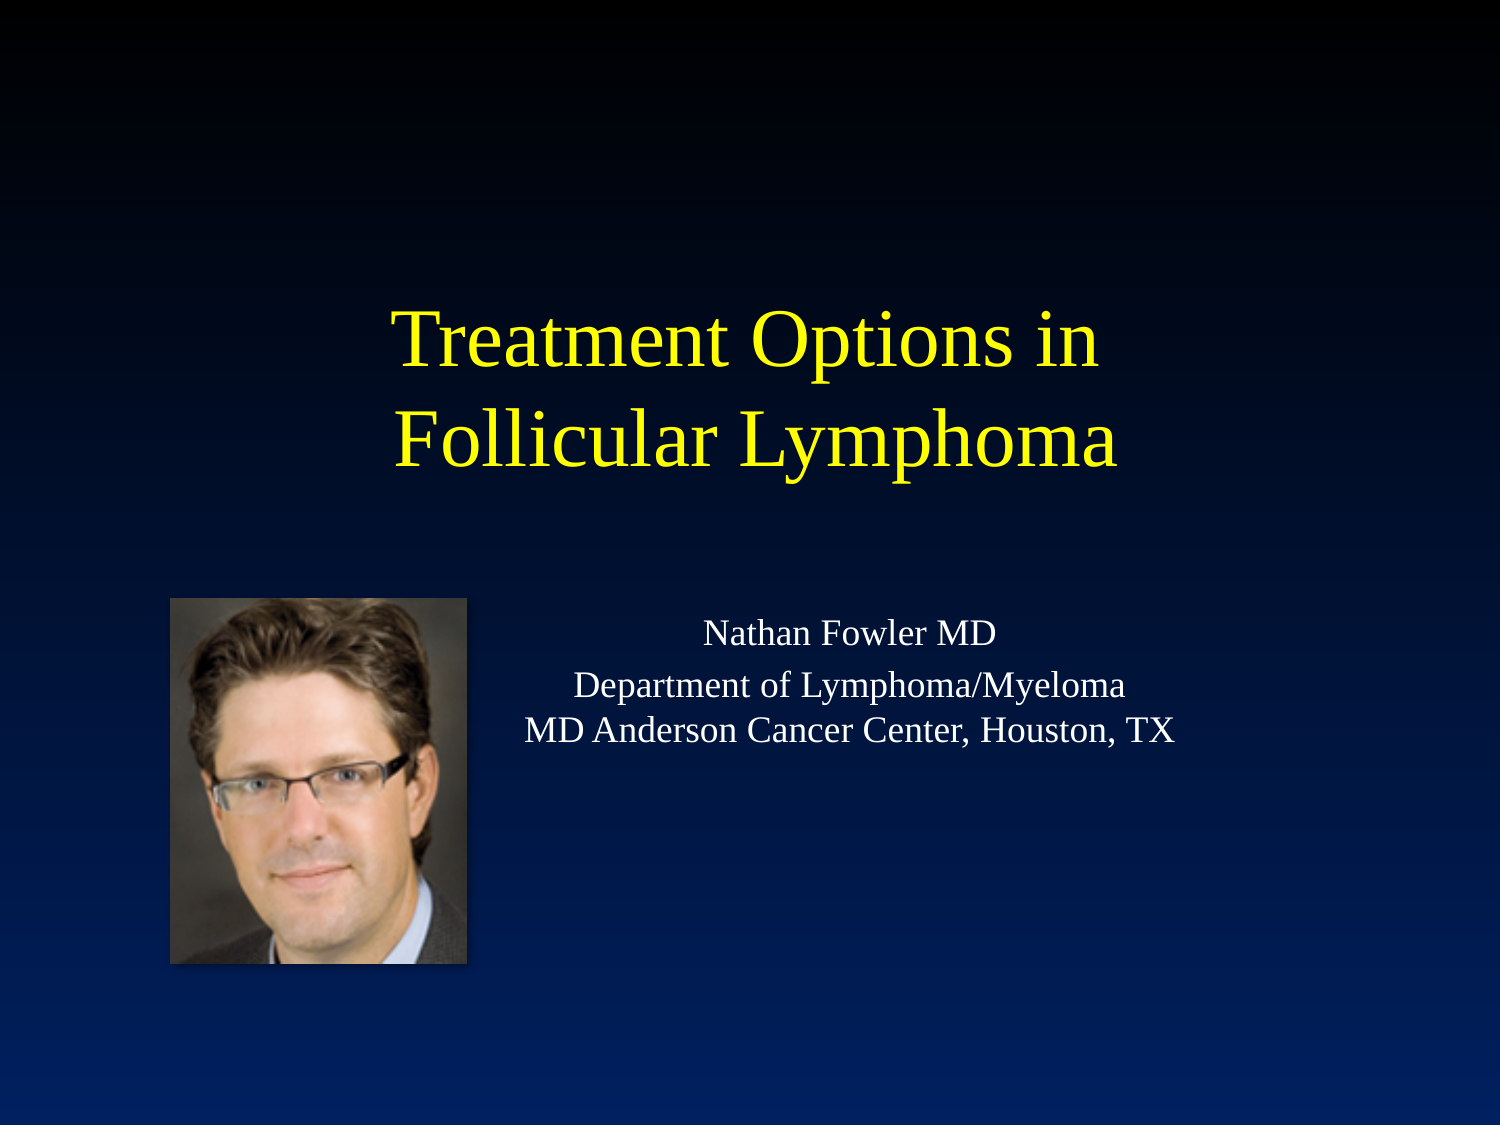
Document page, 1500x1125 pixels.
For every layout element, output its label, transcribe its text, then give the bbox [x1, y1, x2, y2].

subtitle Nathan Fowler MD Department of Lymphoma/Myeloma MD Anderson Cancer Center, Houston, TX [474, 600, 1234, 913]
title Treatment Options in Follicular Lymphoma [75, 312, 1438, 554]
picture [170, 598, 467, 964]
